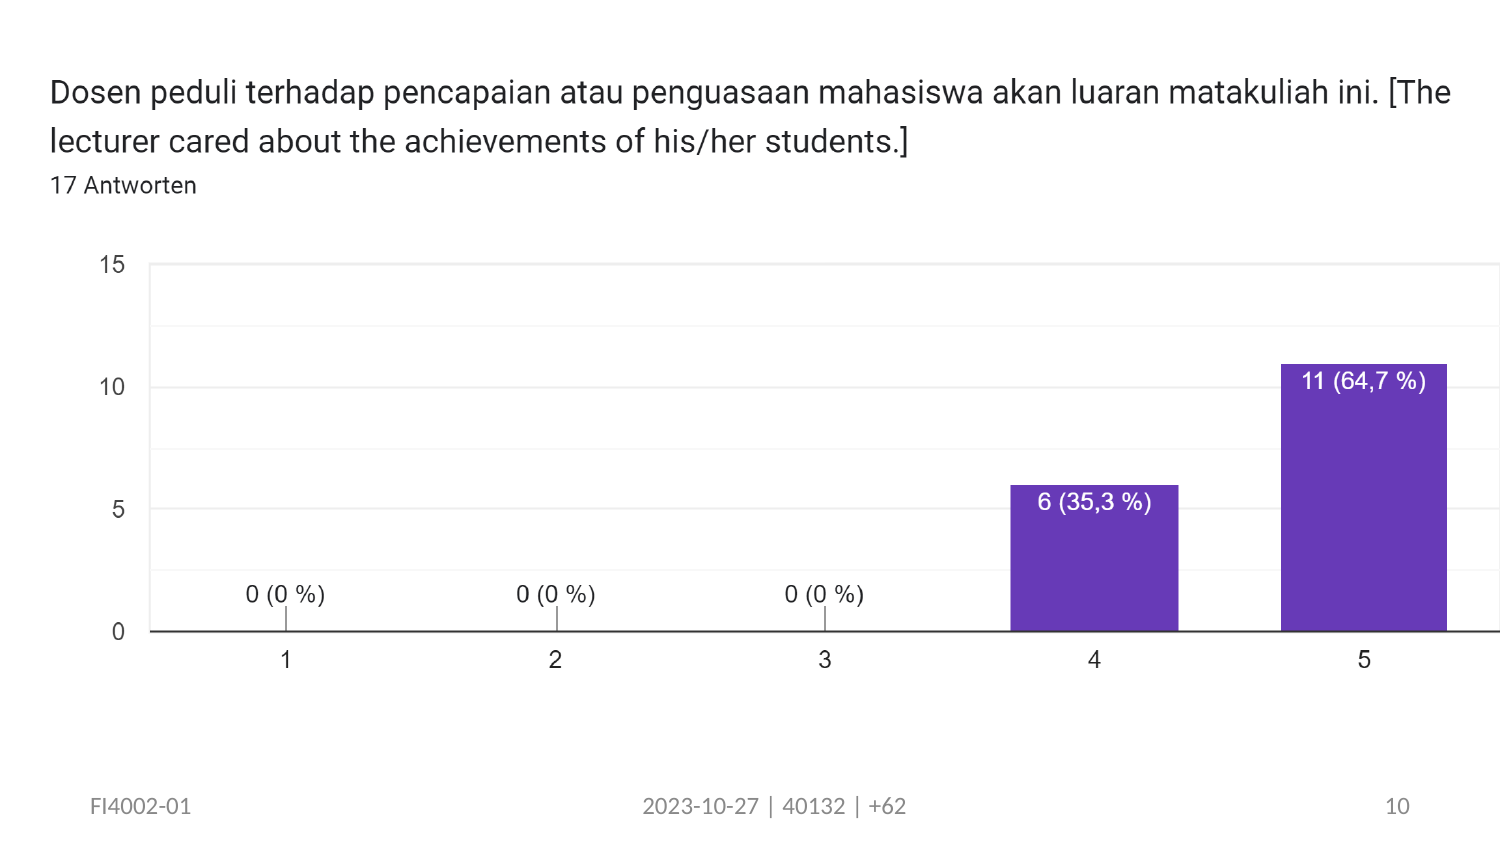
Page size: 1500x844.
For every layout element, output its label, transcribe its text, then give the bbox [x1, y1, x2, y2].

picture [0, 21, 1500, 785]
slide_number 10 [1074, 793, 1425, 827]
slide_number FI4002-01 [75, 793, 525, 827]
footer 2023-10-27 | 40132 | +62 [600, 793, 950, 827]
